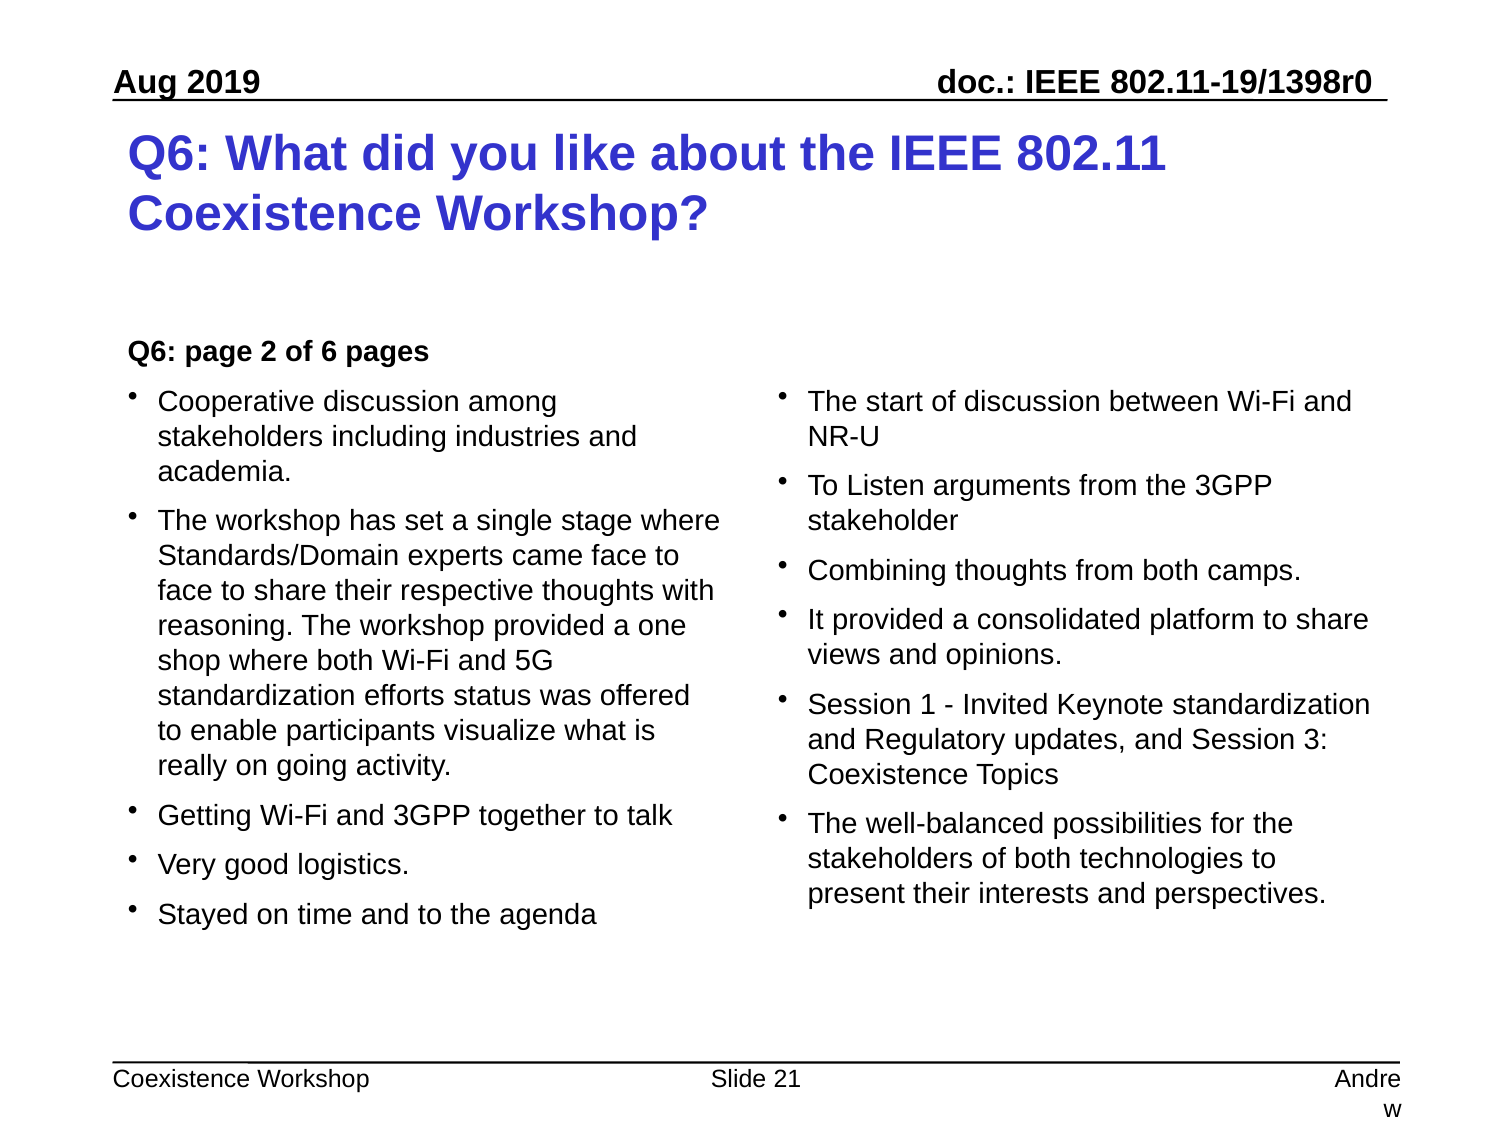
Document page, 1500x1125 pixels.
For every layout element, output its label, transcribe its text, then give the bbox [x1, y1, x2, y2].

list The start of discussion between Wi-Fi and NR-U To Listen arguments from the 3GPP stakeholder Combining thoughts from both camps. It provided a consolidated platform to share views and opinions. Session 1 - Invited Keynote standardization and Regulatory updates, and Session 3: Coexistence Topics The well-balanced possibilities for the stakeholders of both technologies to present their interests and perspectives. [762, 324, 1388, 1000]
title Q6: What did you like about the IEEE 802.11 Coexistence Workshop? [112, 112, 1388, 288]
slide_number Slide 21 [709, 1061, 803, 1093]
footer Andrew Myles, Cisco [1320, 1061, 1402, 1093]
list Q6: page 2 of 6 pages Cooperative discussion among stakeholders including industries and academia. The workshop has set a single stage where Standards/Domain experts came face to face to share their respective thoughts with reasoning. The workshop provided a one shop where both Wi-Fi and 5G standardization efforts status was offered to enable participants visualize what is really on going activity. Getting Wi-Fi and 3GPP together to talk Very good logistics. Stayed on time and to the agenda [112, 324, 738, 1000]
